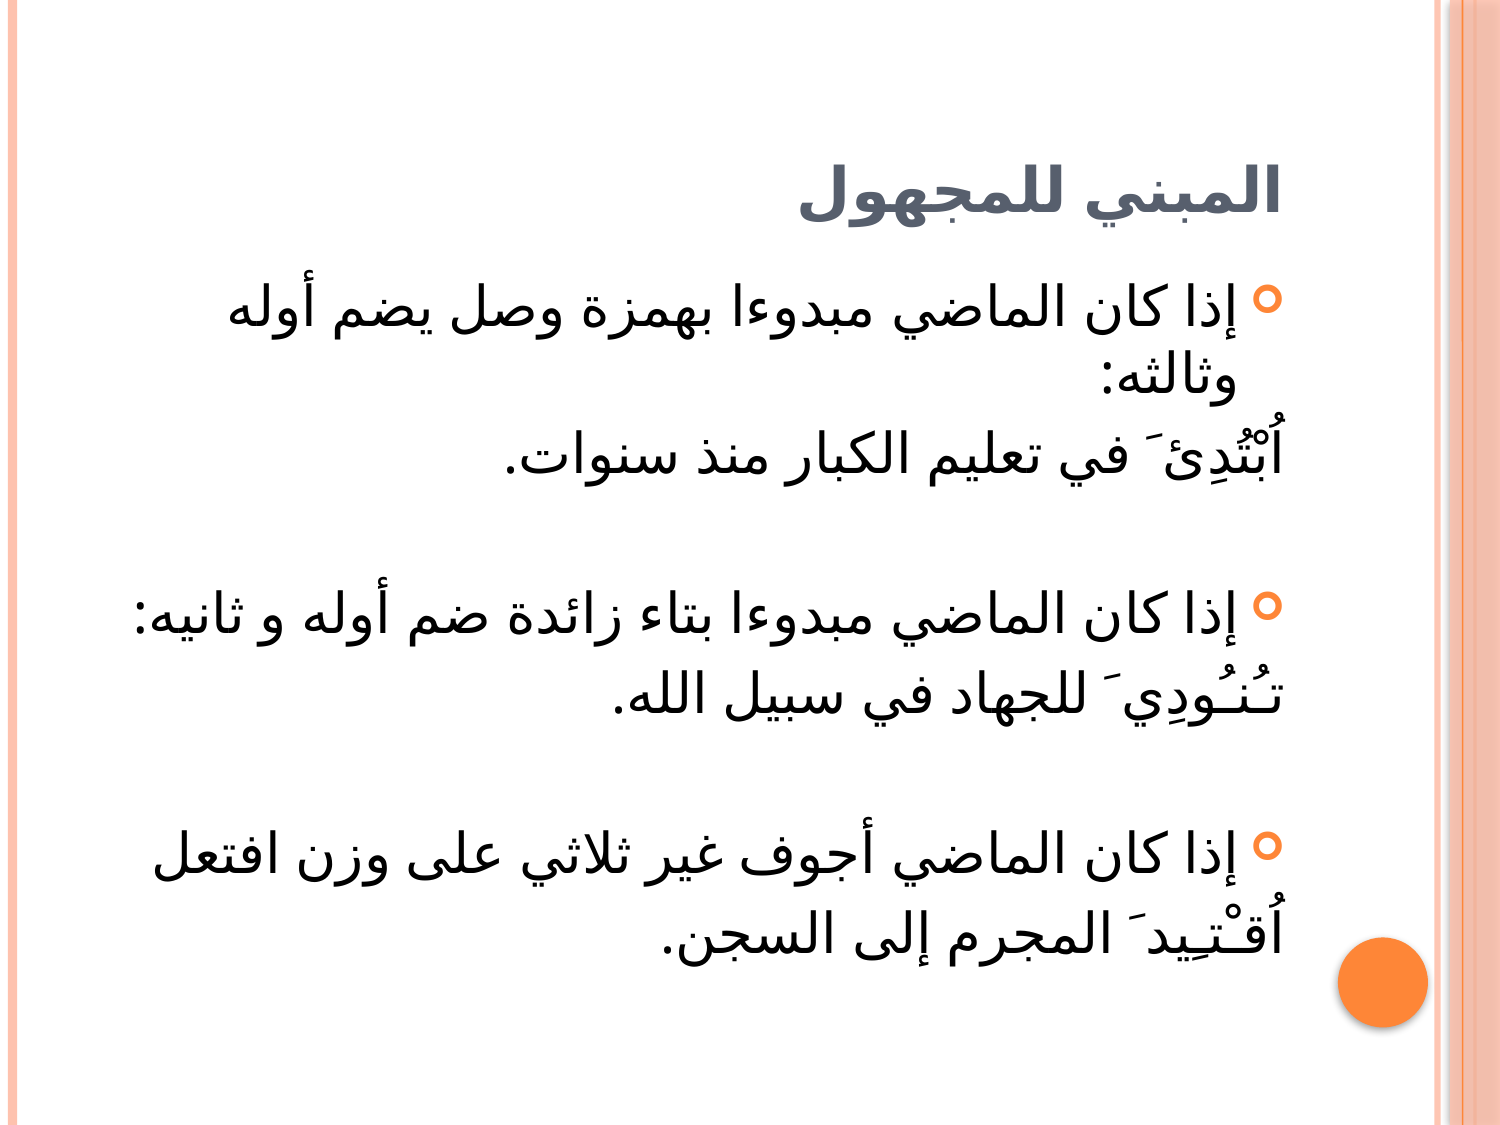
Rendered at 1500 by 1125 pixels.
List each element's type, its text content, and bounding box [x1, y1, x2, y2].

title المبني للمجهول [75, 45, 1300, 233]
list إذا كان الماضي مبدوءا بهمزة وصل يضم أوله وثالثه: اُبْتُدِئ َ في تعليم الكبار منذ سنوات. إذا كان الماضي مبدوءا بتاء زائدة ضم أوله و ثانيه: تـُنـُودِي َ للجهاد في سبيل الله. إذا كان الماضي أجوف غير ثلاثي على وزن افتعل اُقـْتـِيد َ المجرم إلى السجن. [75, 262, 1300, 1062]
